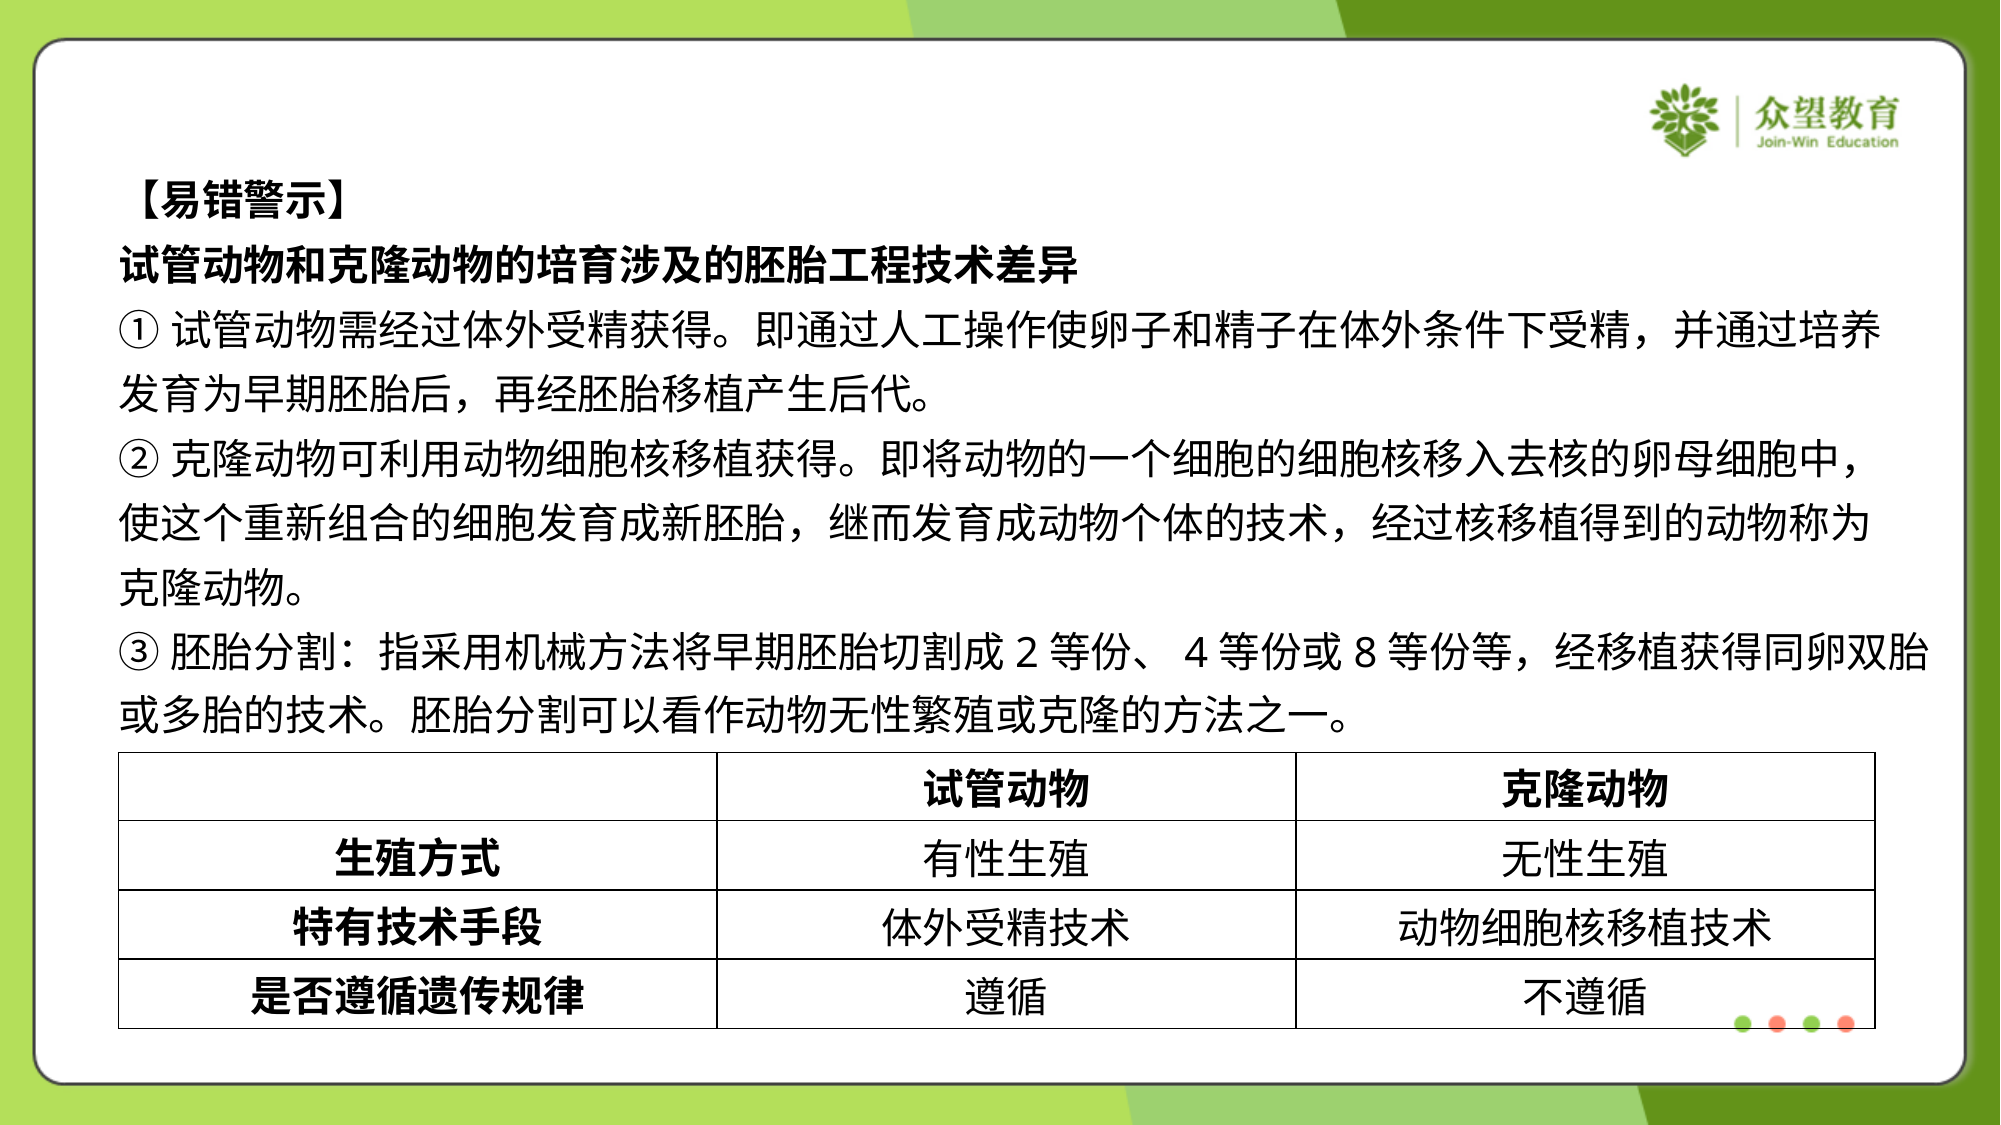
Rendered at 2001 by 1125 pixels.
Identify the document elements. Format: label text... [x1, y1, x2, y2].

table_cell 动物细胞核移植技术 [1297, 891, 1874, 958]
table_cell 无性生殖 [1297, 821, 1874, 889]
table_cell 是否遵循遗传规律 [119, 960, 716, 1028]
table_cell 遵循 [718, 960, 1295, 1028]
table_header [119, 753, 716, 820]
picture [0, 0, 2000, 1125]
table_cell 生殖方式 [119, 821, 716, 889]
table_header 试管动物 [718, 753, 1295, 820]
text_box 【易错警示】 试管动物和克隆动物的培育涉及的胚胎工程技术差异 ①试管动物需经过体外受精获得。即通过人工操作使卵子和精子在体外条件下受精，并通过培养 发育为早期胚胎后，再经胚胎移植产生后代。 ②克隆动物可利用动物细胞核移植获得。即将动物的一个细胞的细胞核移入去核的卵母细胞中， 使这个重新组合的细胞发育成新胚胎，继而发育成动物个体的技术，经过核移植得到的动物称为 克隆动物。 ③胚胎分割：指采用机械方法将早期胚胎切割成2等份、4等份或8等份等，经移植获得同卵双胎 或多胎的技术。胚胎分割可以看作动物无性繁殖或克隆的方法之一。 [118, 159, 1883, 734]
table_header 克隆动物 [1297, 753, 1874, 820]
table_cell 体外受精技术 [718, 891, 1295, 958]
table_cell 特有技术手段 [119, 891, 716, 958]
table_cell 不遵循 [1297, 960, 1874, 1028]
table_cell 有性生殖 [718, 821, 1295, 889]
